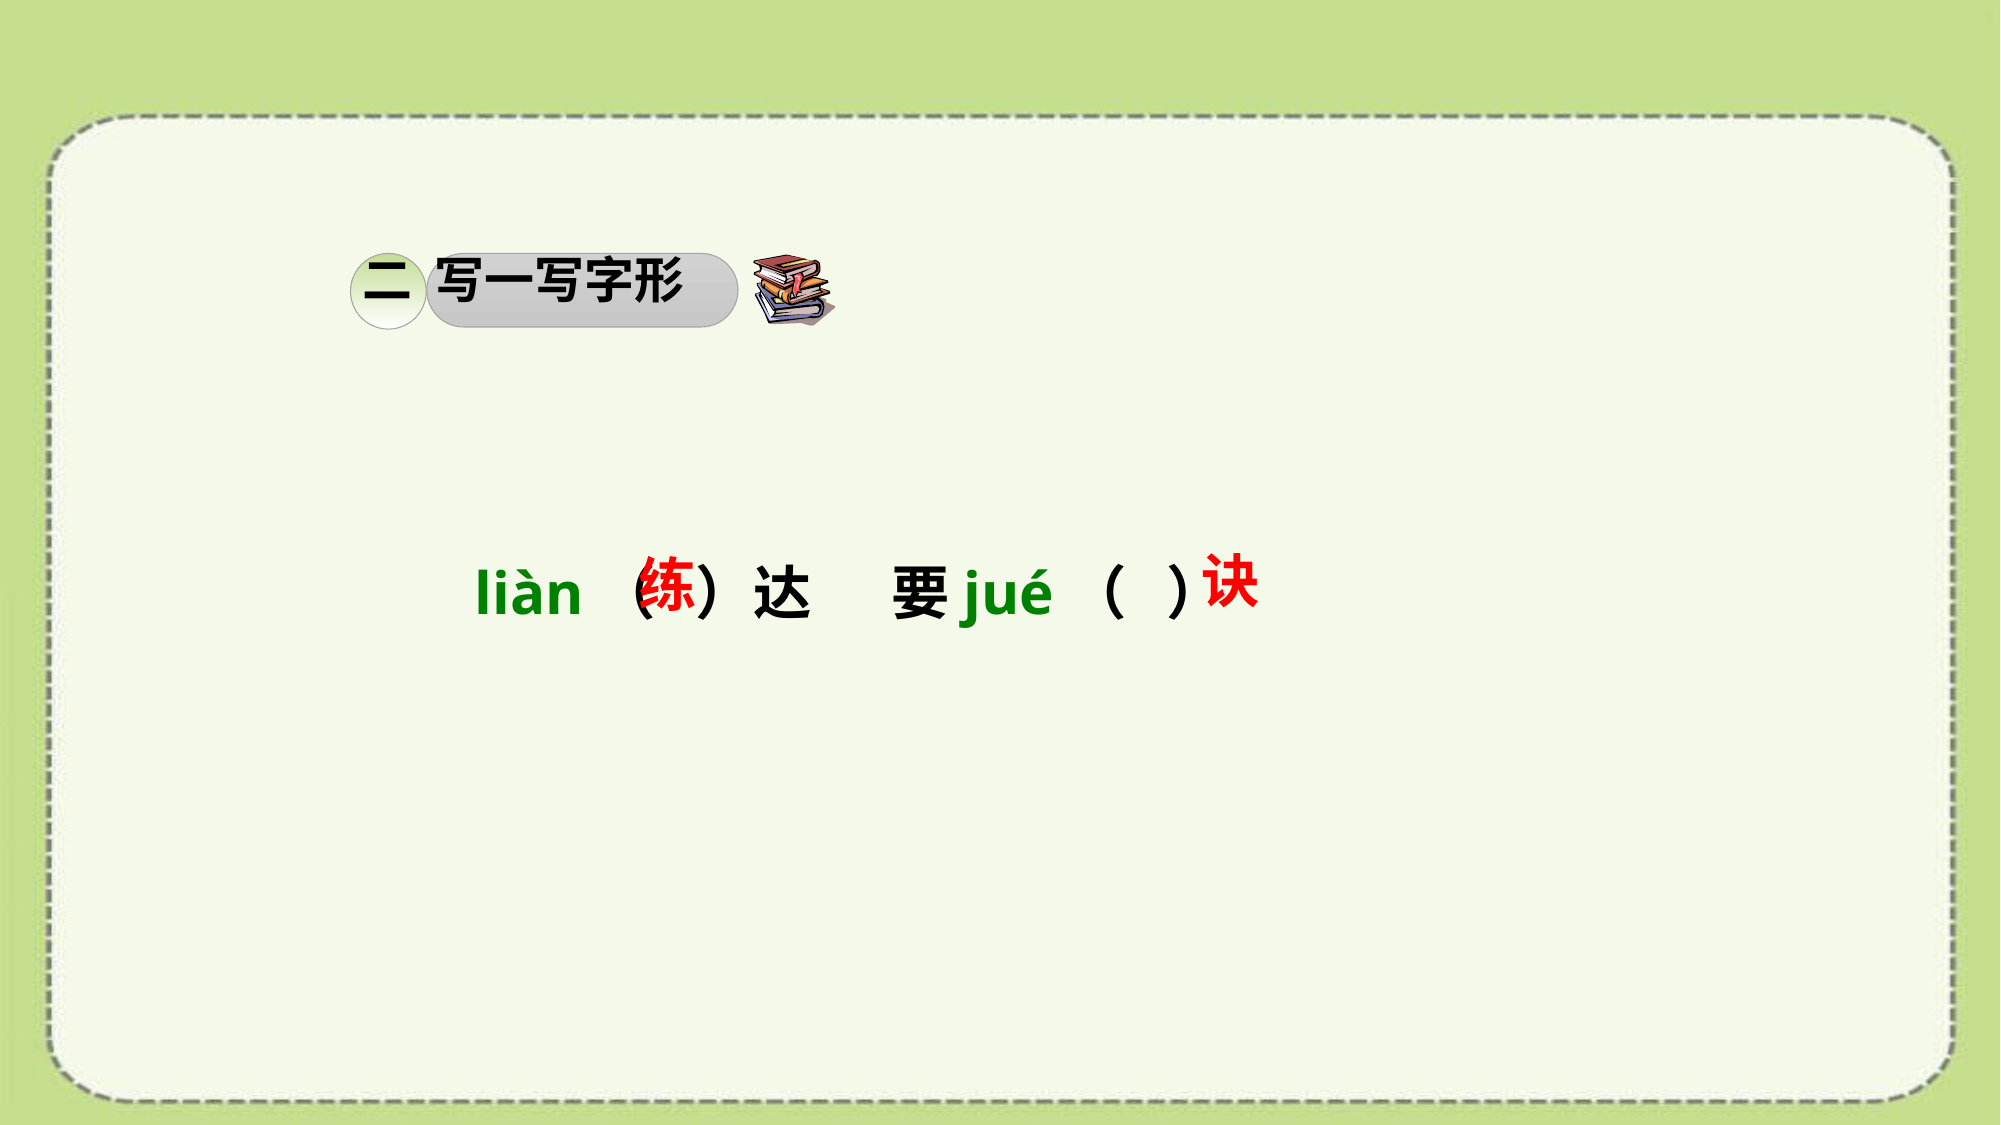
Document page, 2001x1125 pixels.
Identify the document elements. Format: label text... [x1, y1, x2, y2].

picture [0, 0, 2001, 1125]
text_box liàn（ ）达 要jué（ ） [459, 513, 1540, 634]
text_box 练 [623, 540, 712, 626]
text_box 诀 [1186, 537, 1275, 622]
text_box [347, 240, 860, 330]
